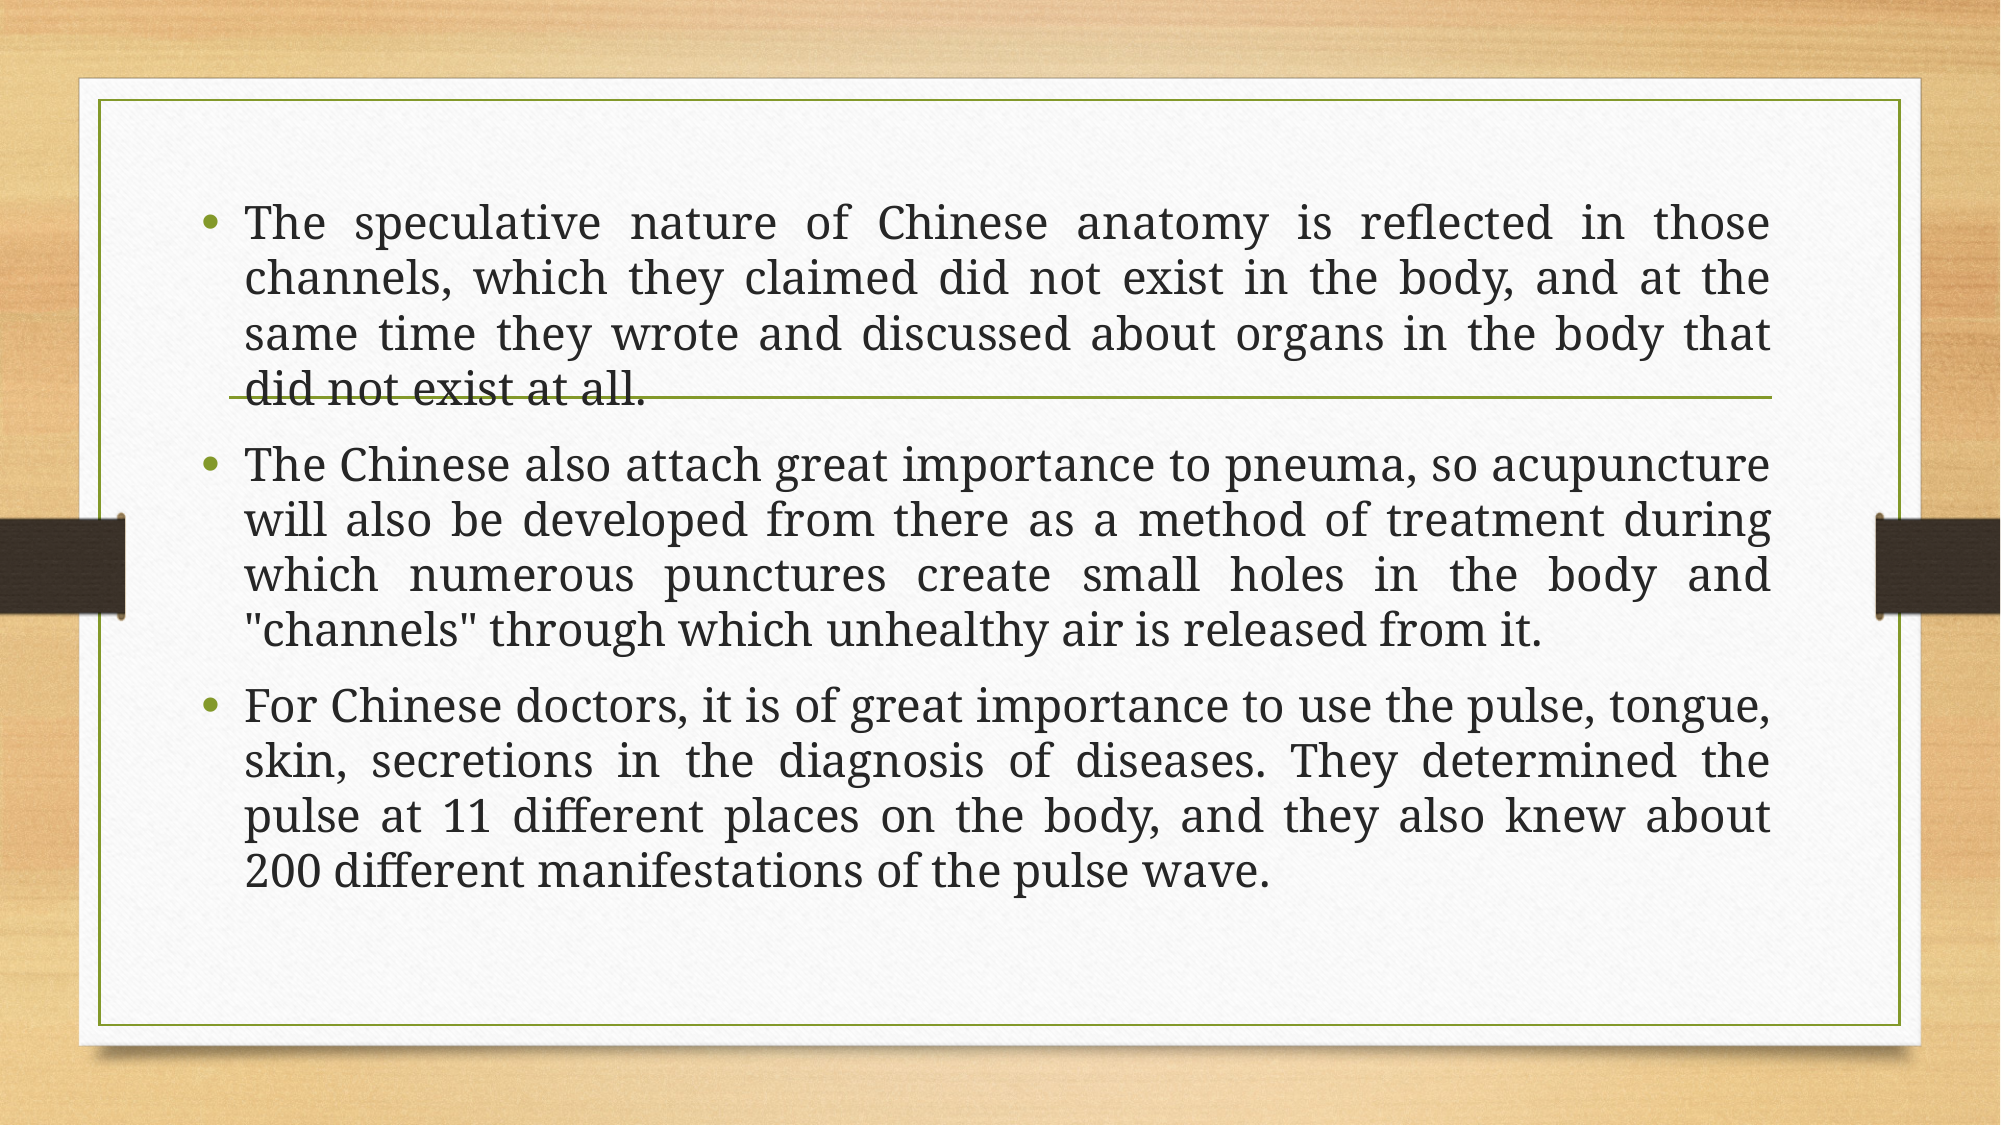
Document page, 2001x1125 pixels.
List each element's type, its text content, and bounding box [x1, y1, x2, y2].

picture [0, 0, 2001, 1125]
list The speculative nature of Chinese anatomy is reflected in those channels, which they claimed did not exist in the body, and at the same time they wrote and discussed about organs in the body that did not exist at all. The Chinese also attach great importance to pneuma, so acupuncture will also be developed from there as a method of treatment during which numerous punctures create small holes in the body and "channels" through which unhealthy air is released from it. For Chinese doctors, it is of great importance to use the pulse, tongue, skin, secretions in the diagnosis of diseases. They determined the pulse at 11 different places on the body, and they also knew about 200 different manifestations of the pulse wave. [186, 186, 1788, 964]
